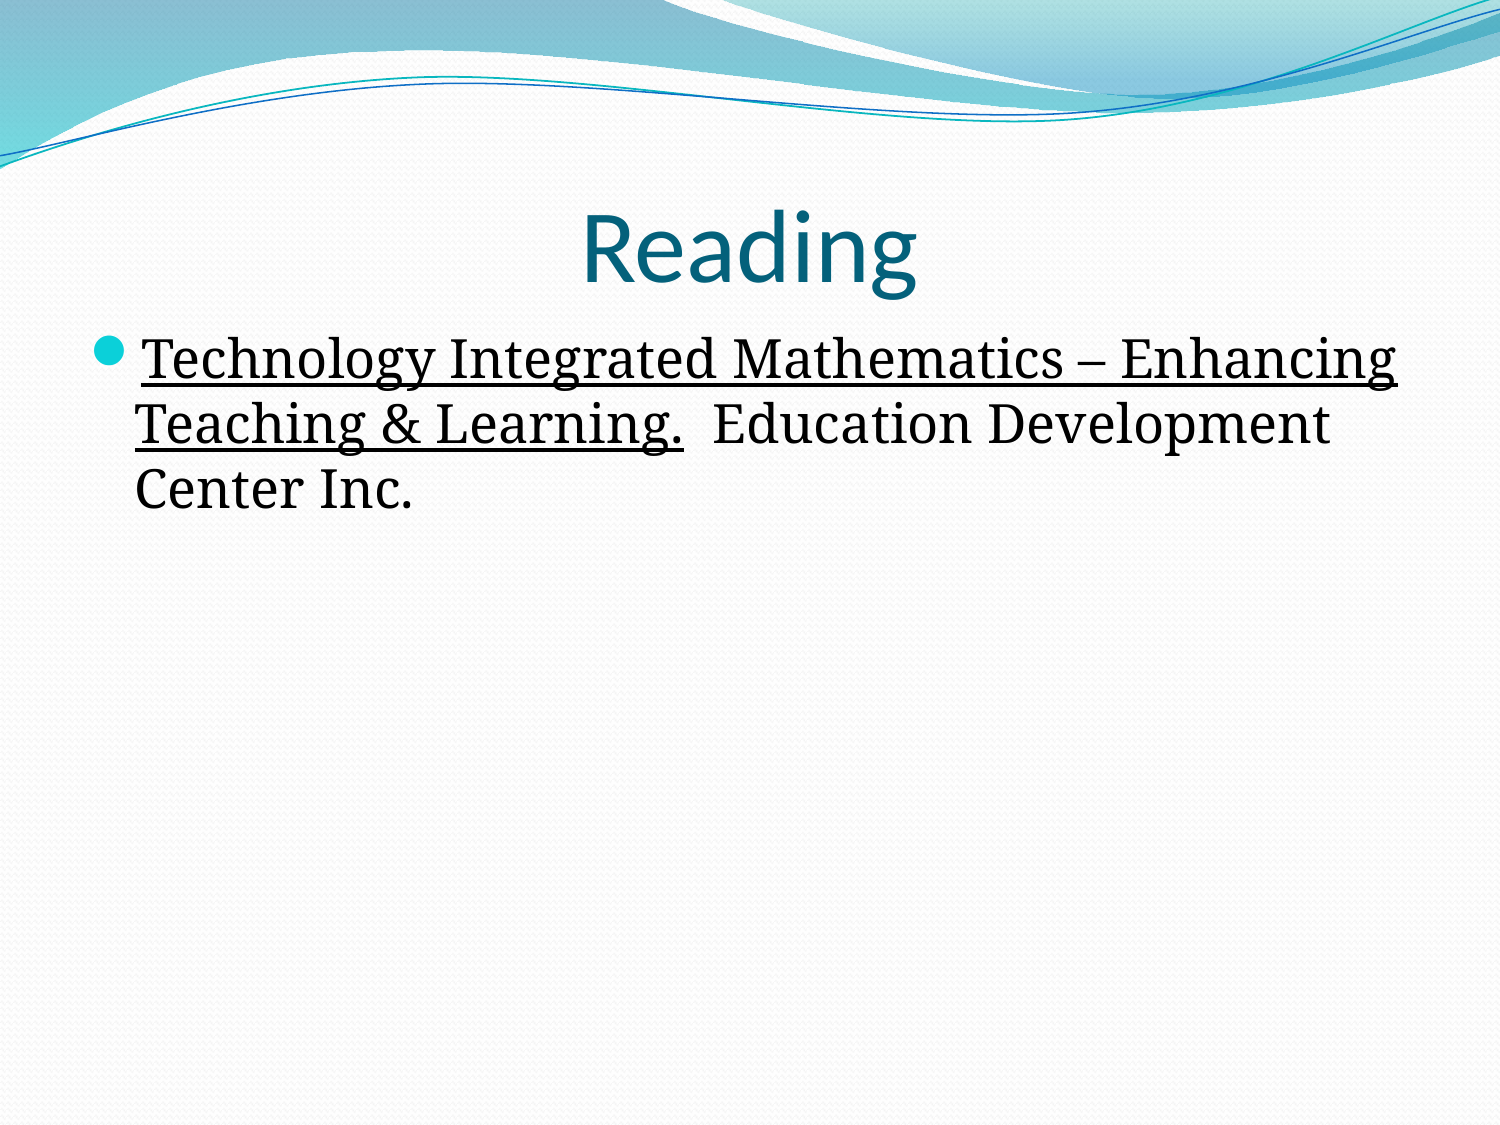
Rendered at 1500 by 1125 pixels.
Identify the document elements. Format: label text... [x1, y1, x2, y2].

list Technology Integrated Mathematics – Enhancing Teaching & Learning. Education Development Center Inc. [75, 317, 1425, 1038]
title Reading [75, 115, 1425, 303]
